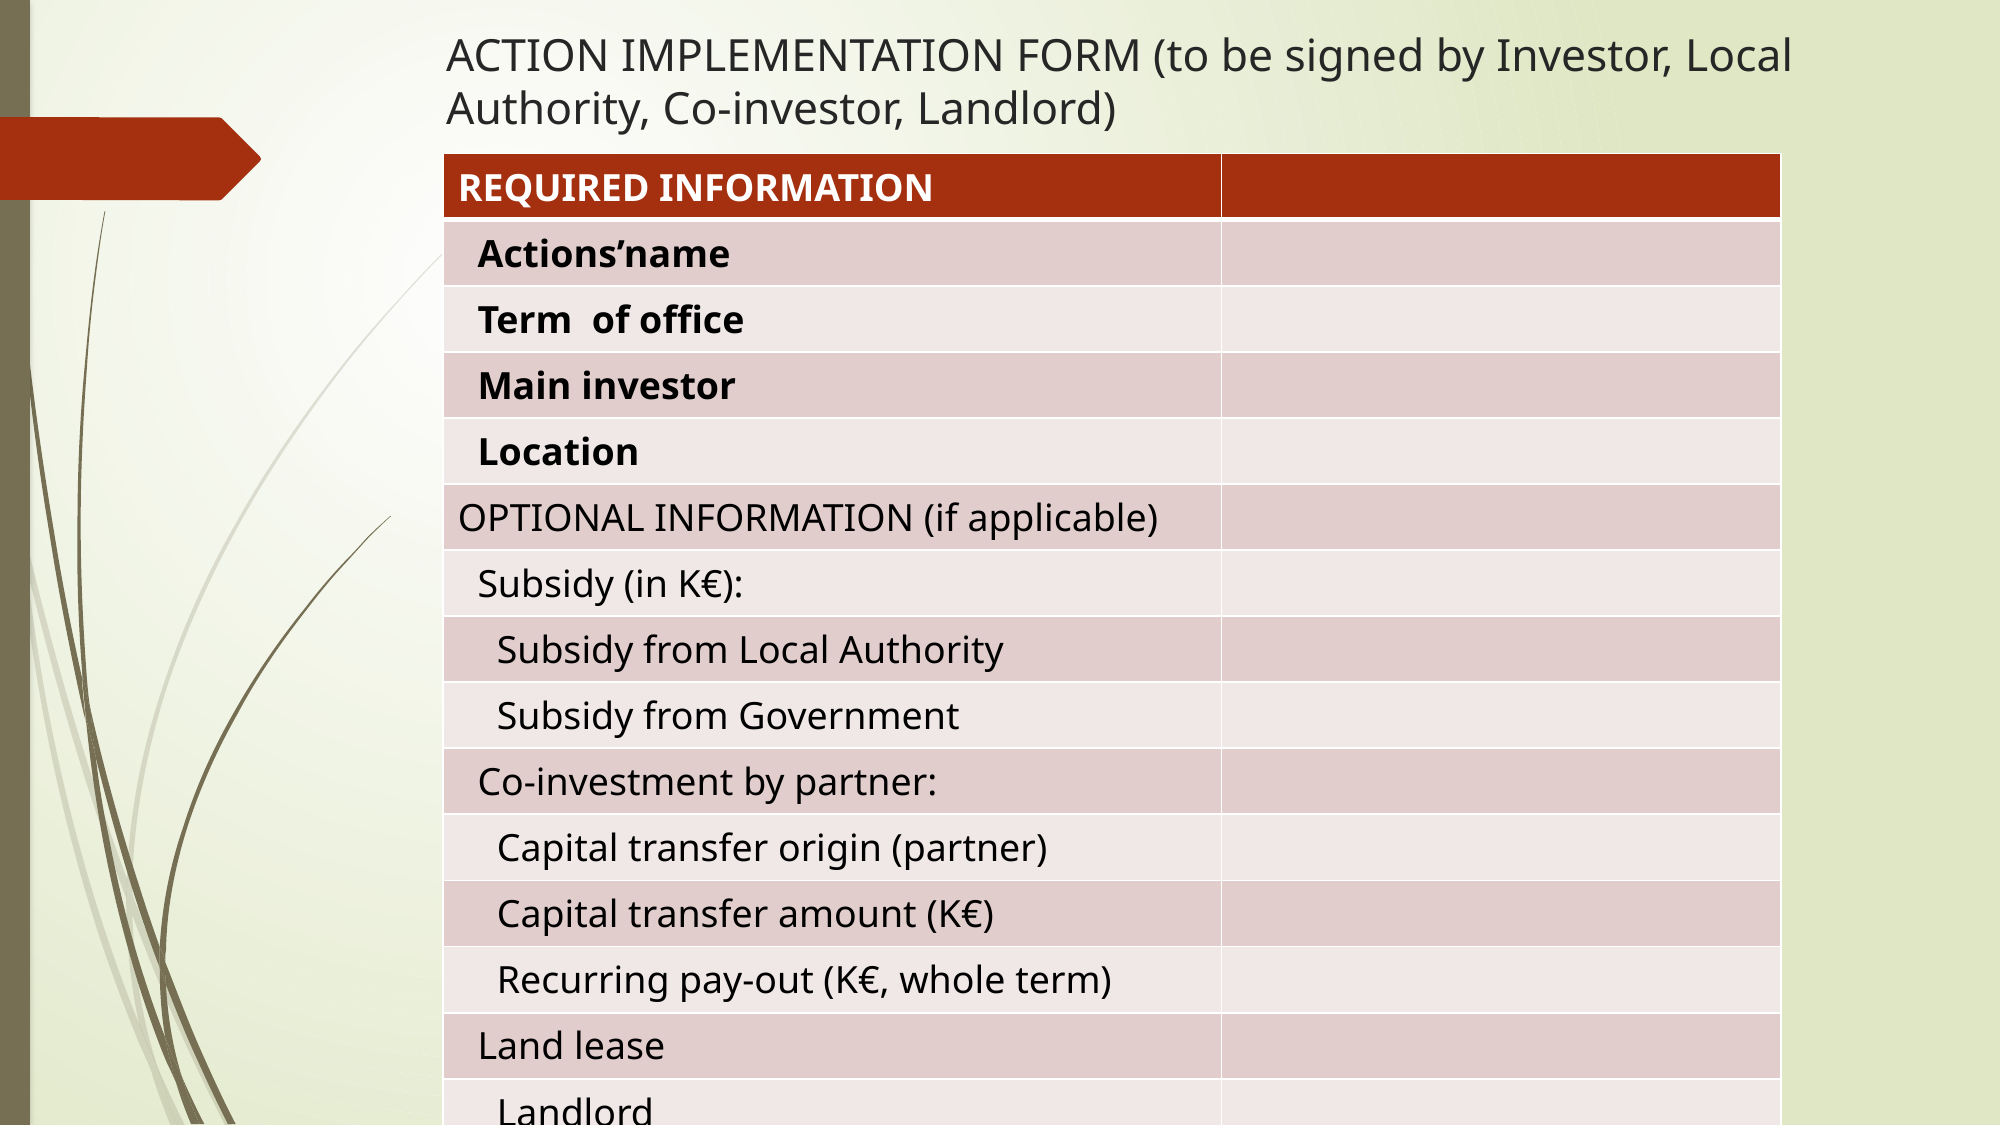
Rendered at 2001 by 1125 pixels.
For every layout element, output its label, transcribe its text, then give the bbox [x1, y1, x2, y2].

table_cell [1222, 749, 1780, 813]
table_cell Land lease [444, 1014, 1221, 1078]
table_cell [1222, 222, 1780, 285]
table_cell Main investor [444, 353, 1221, 417]
table_cell OPTIONAL INFORMATION (if applicable) [444, 485, 1221, 549]
table_cell Actions’name [444, 222, 1221, 285]
table_cell [1222, 881, 1780, 946]
table_cell Term of office [444, 287, 1221, 351]
table_cell Location [444, 419, 1221, 483]
table_cell [1222, 947, 1780, 1012]
table_cell [1222, 1080, 1780, 1125]
table_cell [1222, 551, 1780, 615]
title ACTION IMPLEMENTATION FORM (to be signed by Investor, Local Authority, Co-investor, Landlord) [431, 19, 1893, 142]
table_cell Subsidy from Local Authority [444, 617, 1221, 681]
table_cell [1222, 683, 1780, 747]
table_cell Subsidy from Government [444, 683, 1221, 747]
table_cell [1222, 287, 1780, 351]
table_header [1222, 154, 1780, 217]
table_cell [1222, 617, 1780, 681]
table_cell Co-investment by partner: [444, 749, 1221, 813]
table_cell Landlord [444, 1080, 1221, 1125]
table_cell [1222, 1014, 1780, 1078]
table_cell [1222, 419, 1780, 483]
table_cell Subsidy (in K€): [444, 551, 1221, 615]
table_cell Capital transfer amount (K€) [444, 881, 1221, 946]
table_header REQUIRED INFORMATION [444, 154, 1221, 217]
table_cell [1222, 353, 1780, 417]
table_cell [1222, 485, 1780, 549]
table_cell [1222, 815, 1780, 880]
table_cell Recurring pay-out (K€, whole term) [444, 947, 1221, 1012]
table_cell Capital transfer origin (partner) [444, 815, 1221, 880]
